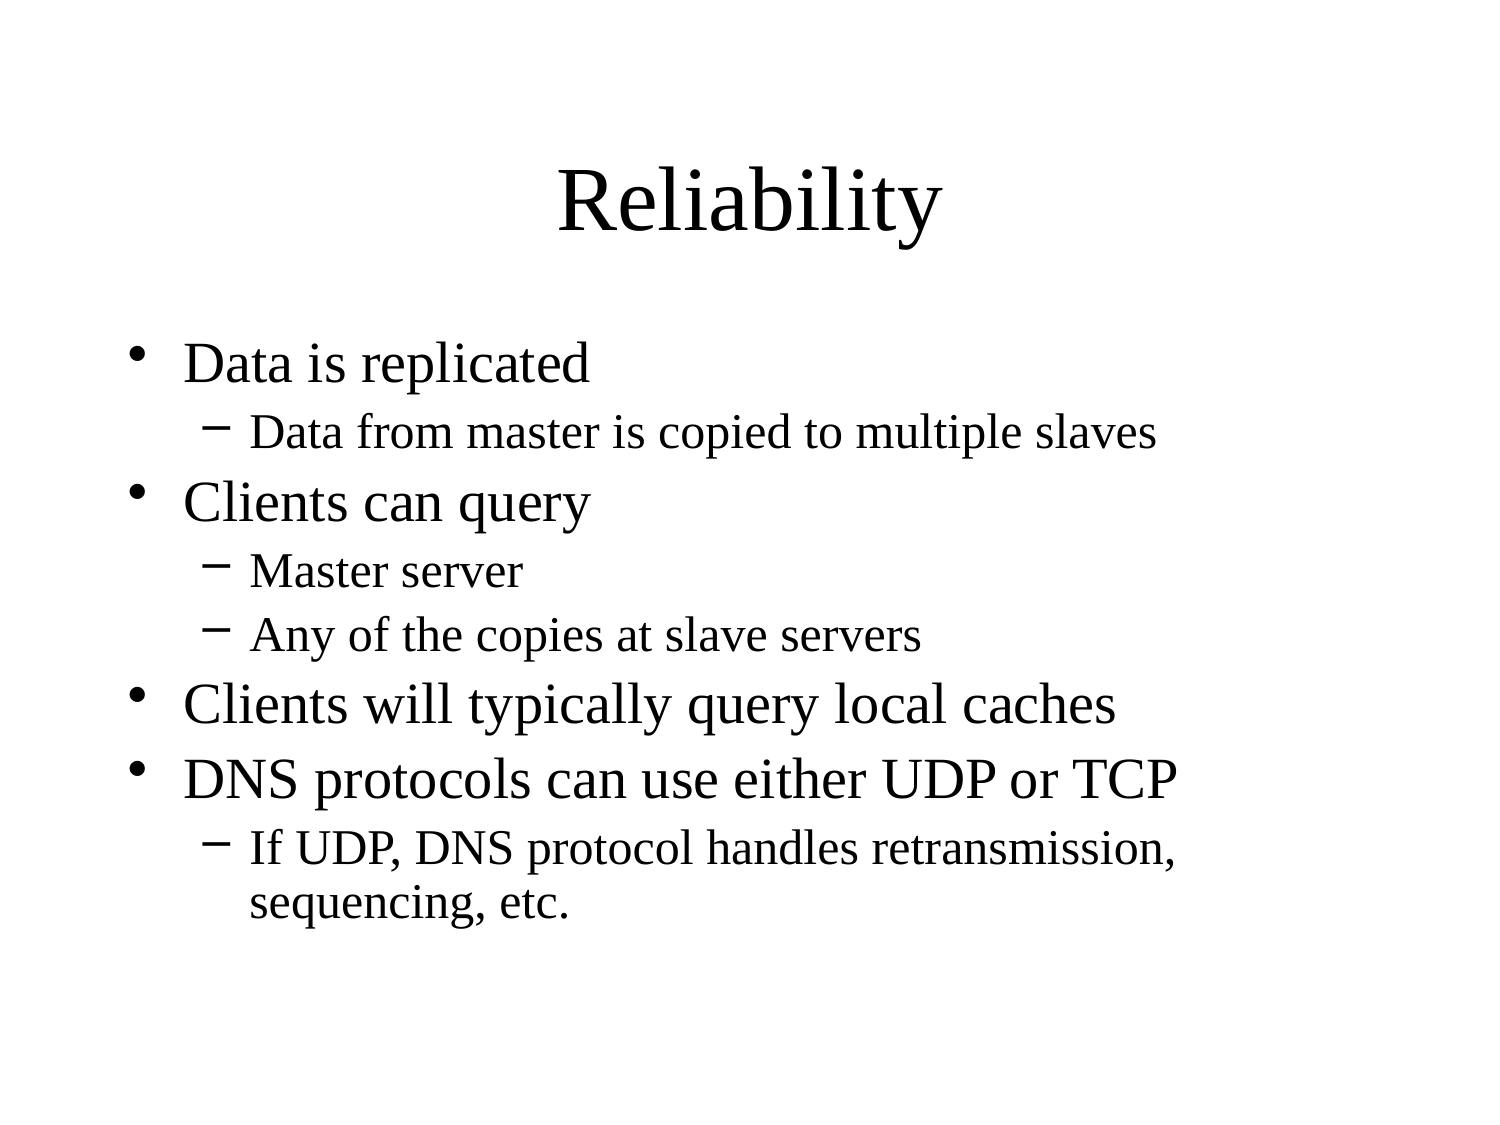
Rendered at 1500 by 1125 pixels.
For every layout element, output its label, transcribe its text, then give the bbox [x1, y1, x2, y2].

list Data is replicated Data from master is copied to multiple slaves Clients can query Master server Any of the copies at slave servers Clients will typically query local caches DNS protocols can use either UDP or TCP If UDP, DNS protocol handles retransmission, sequencing, etc. [112, 324, 1388, 1000]
title Reliability [112, 99, 1388, 288]
